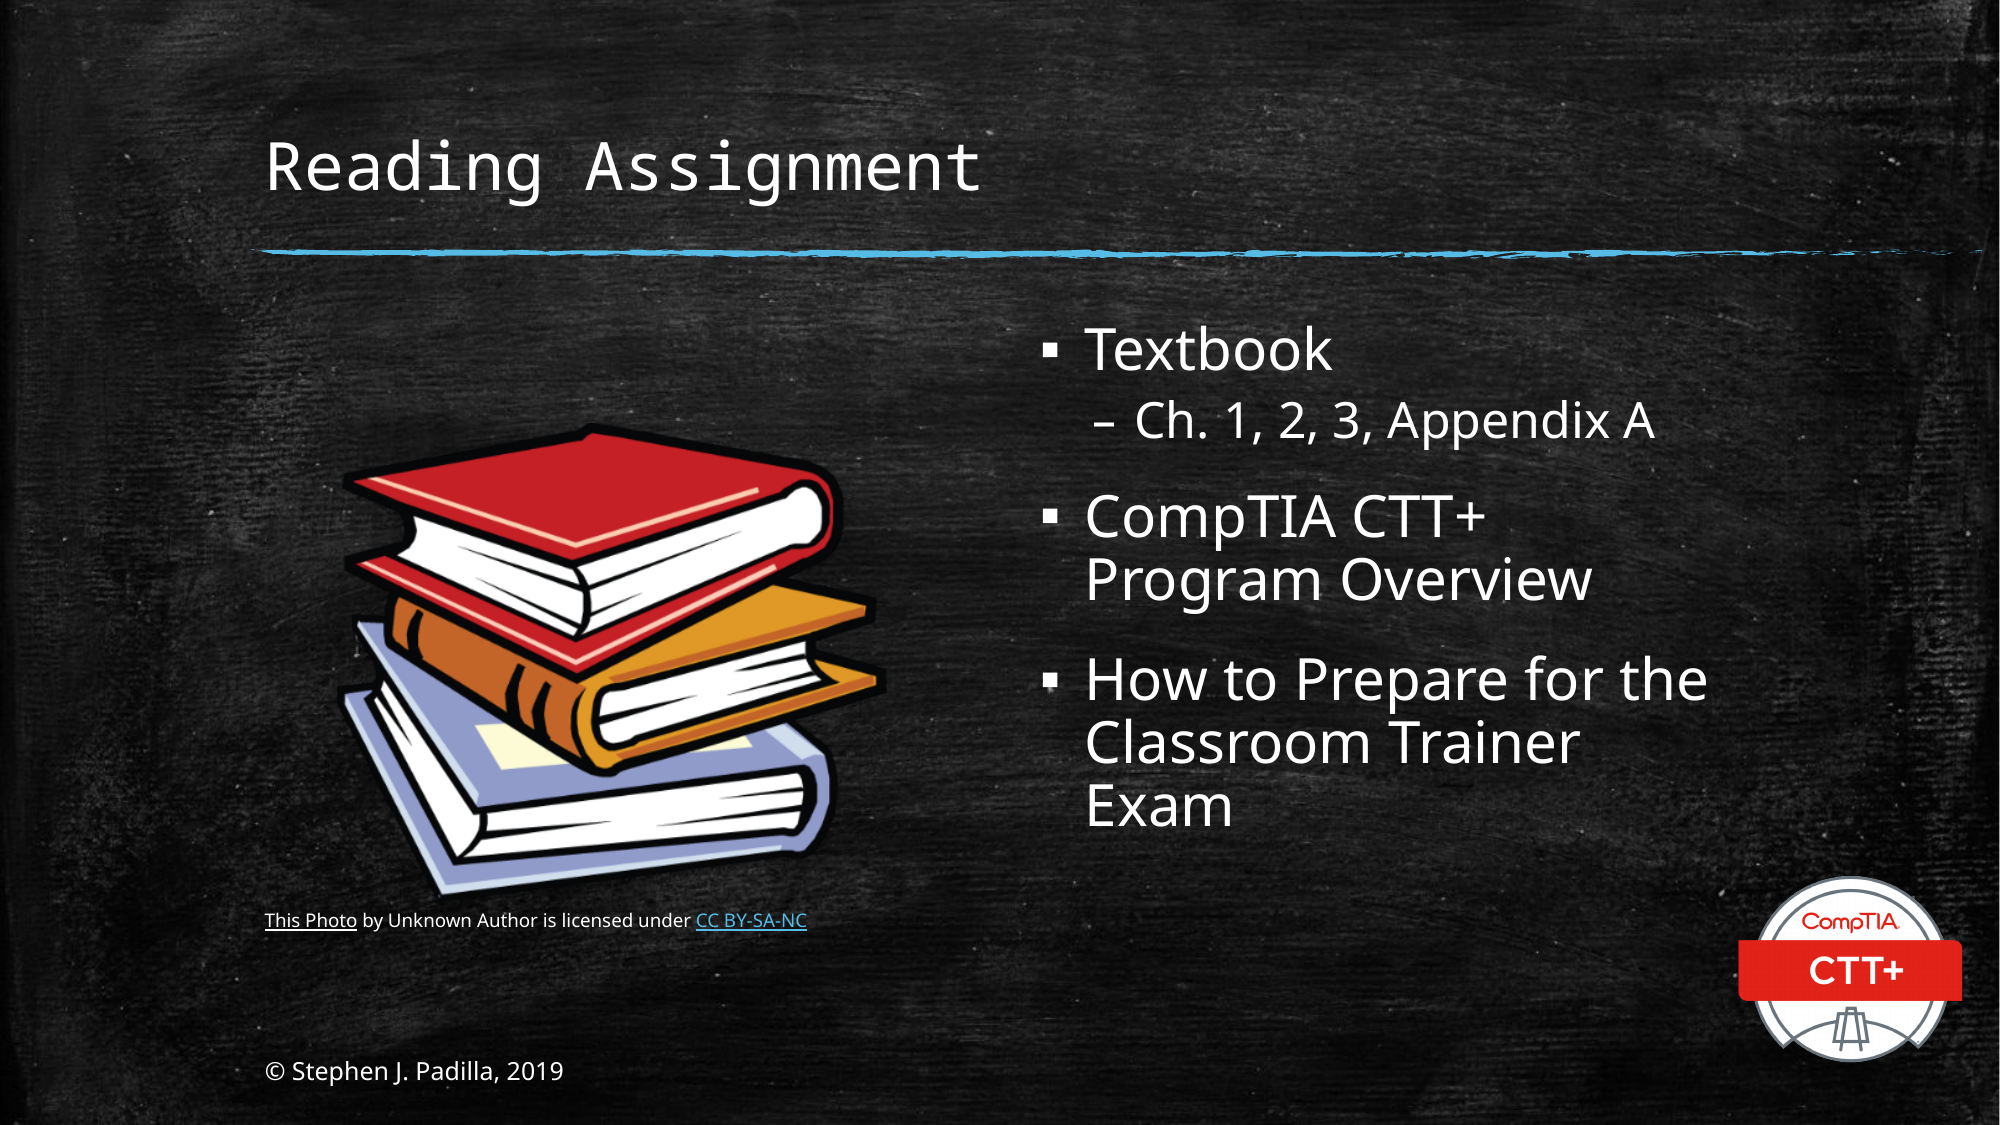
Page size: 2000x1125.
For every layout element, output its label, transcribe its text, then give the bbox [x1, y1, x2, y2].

list Textbook Ch. 1, 2, 3, Appendix A CompTIA CTT+ Program Overview How to Prepare for the Classroom Trainer Exam [1024, 312, 1750, 1013]
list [249, 423, 975, 902]
title Reading Assignment [249, 45, 1750, 213]
picture [1699, 824, 2000, 1125]
text_box This Photo by Unknown Author is licensed under CC BY-SA-NC [249, 902, 975, 943]
footer © Stephen J. Padilla, 2019 [249, 1050, 1288, 1096]
